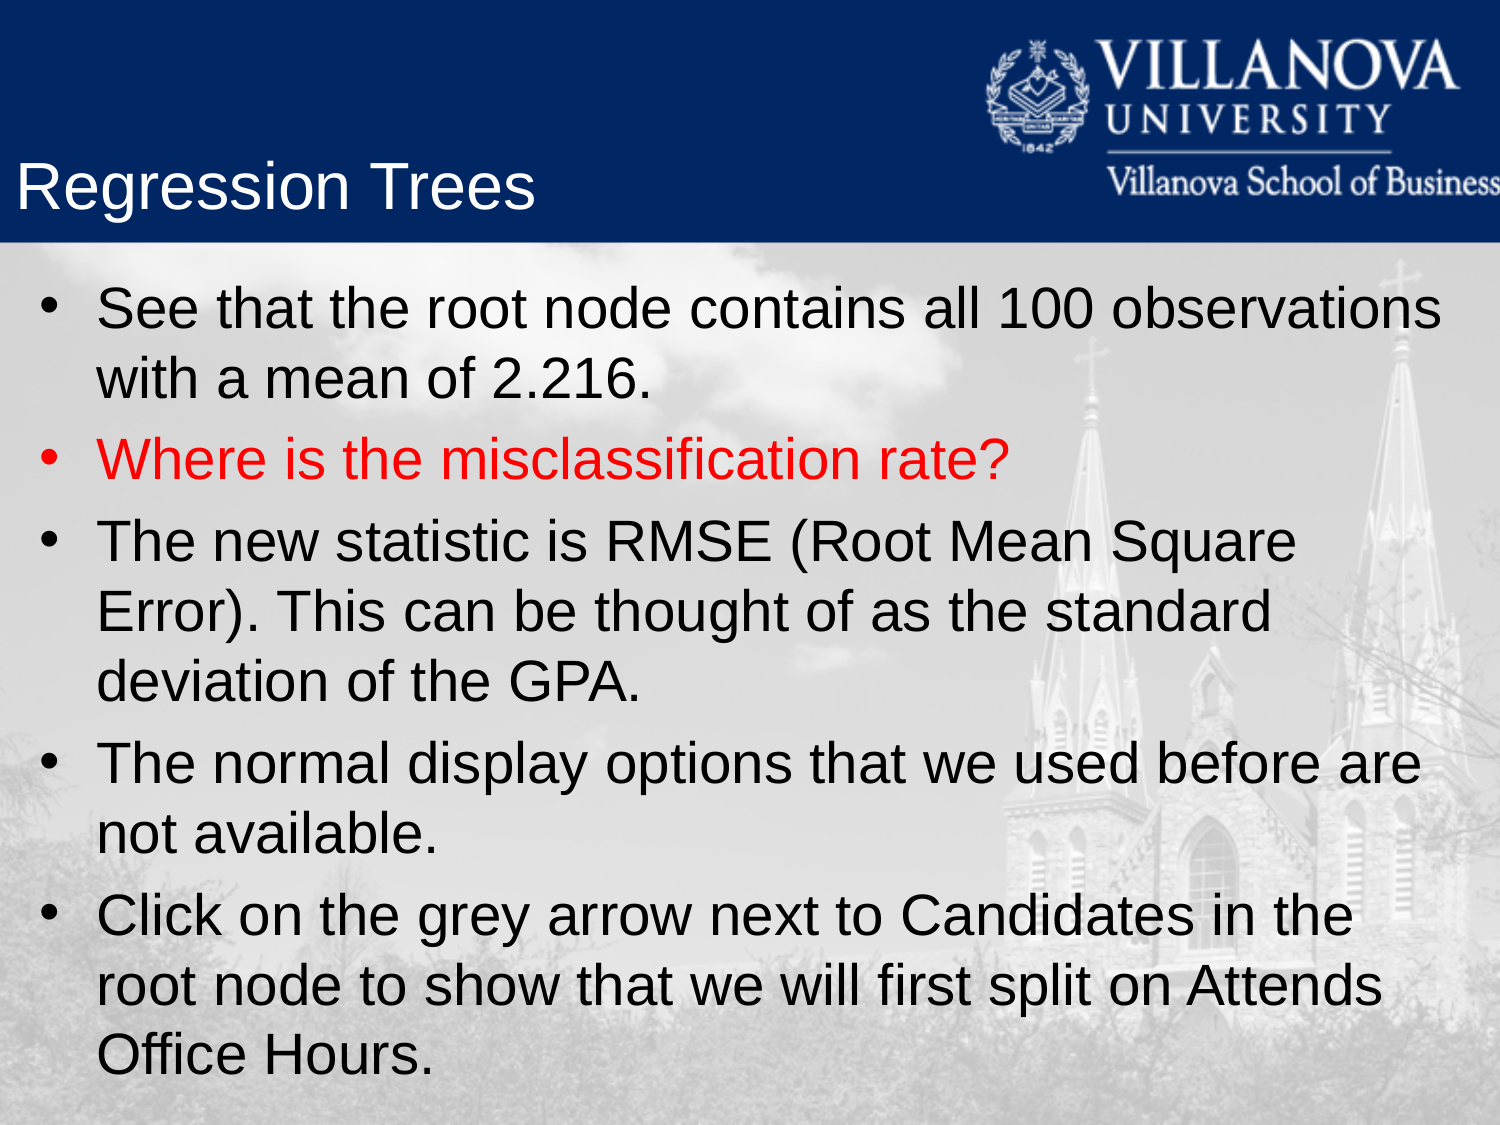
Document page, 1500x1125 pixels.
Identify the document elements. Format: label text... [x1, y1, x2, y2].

picture [0, 0, 1500, 1125]
text_box Regression Trees [0, 50, 1350, 238]
list See that the root node contains all 100 observations with a mean of 2.216. Where is the misclassification rate? The new statistic is RMSE (Root Mean Square Error). This can be thought of as the standard deviation of the GPA. The normal display options that we used before are not available. Click on the grey arrow next to Candidates in the root node to show that we will first split on Attends Office Hours. [24, 262, 1475, 1000]
